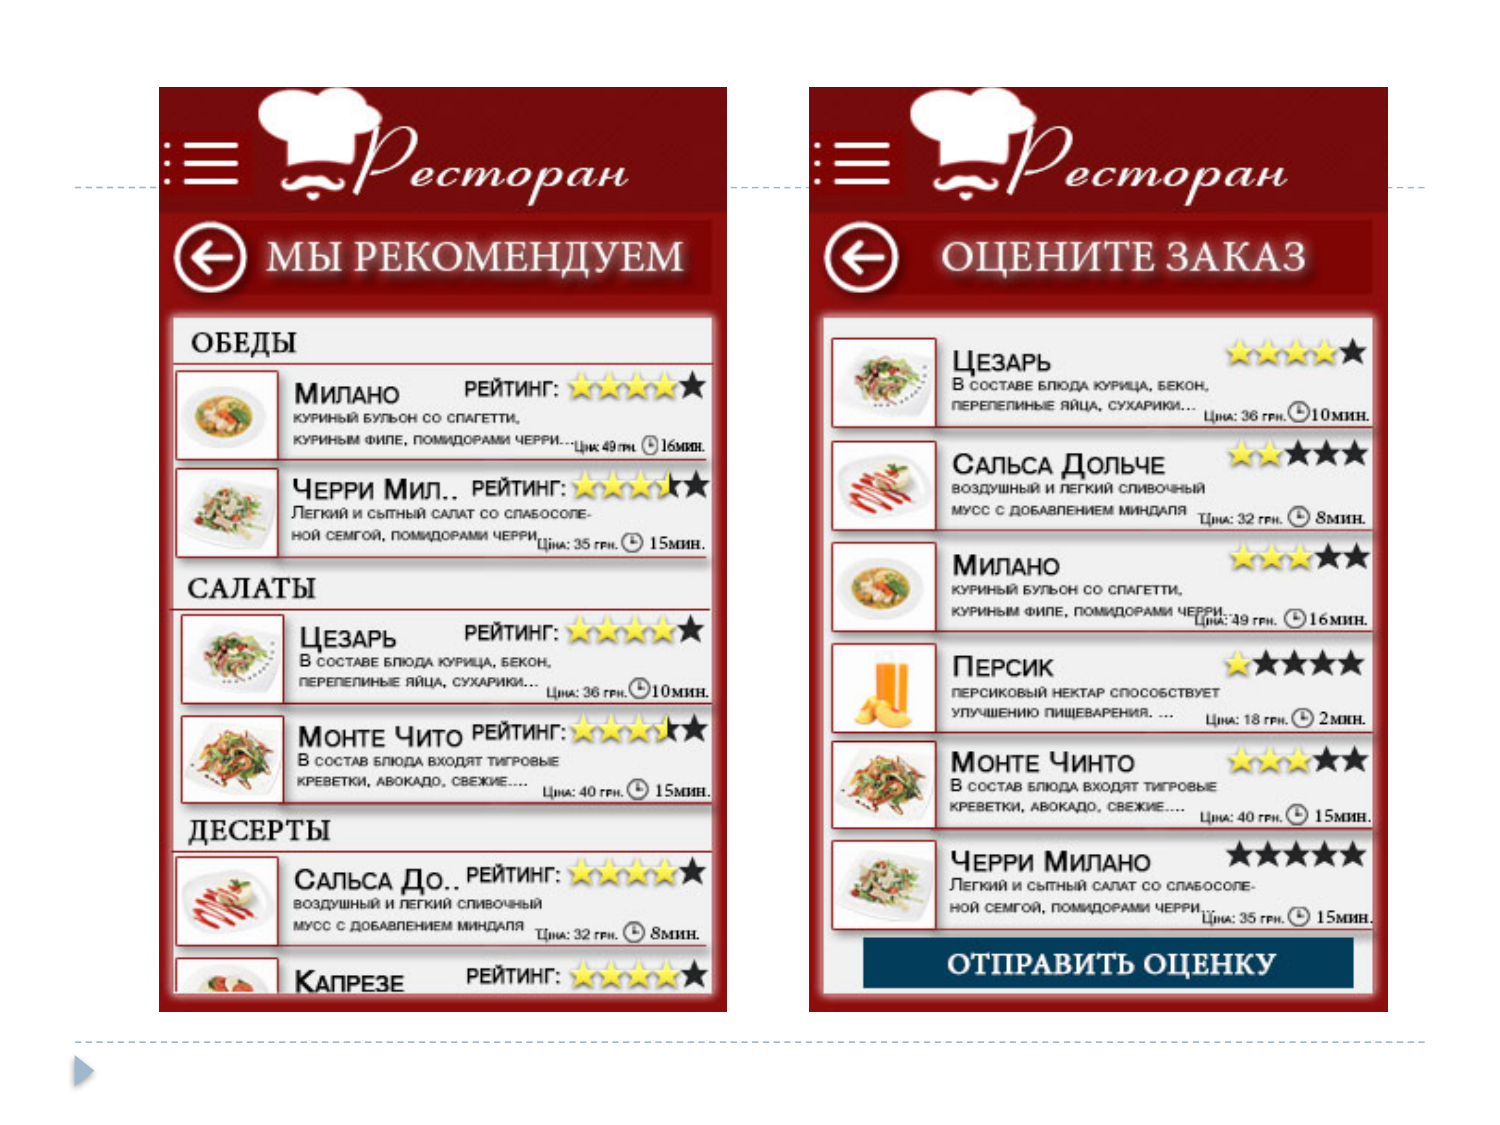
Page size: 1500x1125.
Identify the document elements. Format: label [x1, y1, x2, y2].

picture [159, 86, 727, 1012]
picture [808, 86, 1389, 1012]
